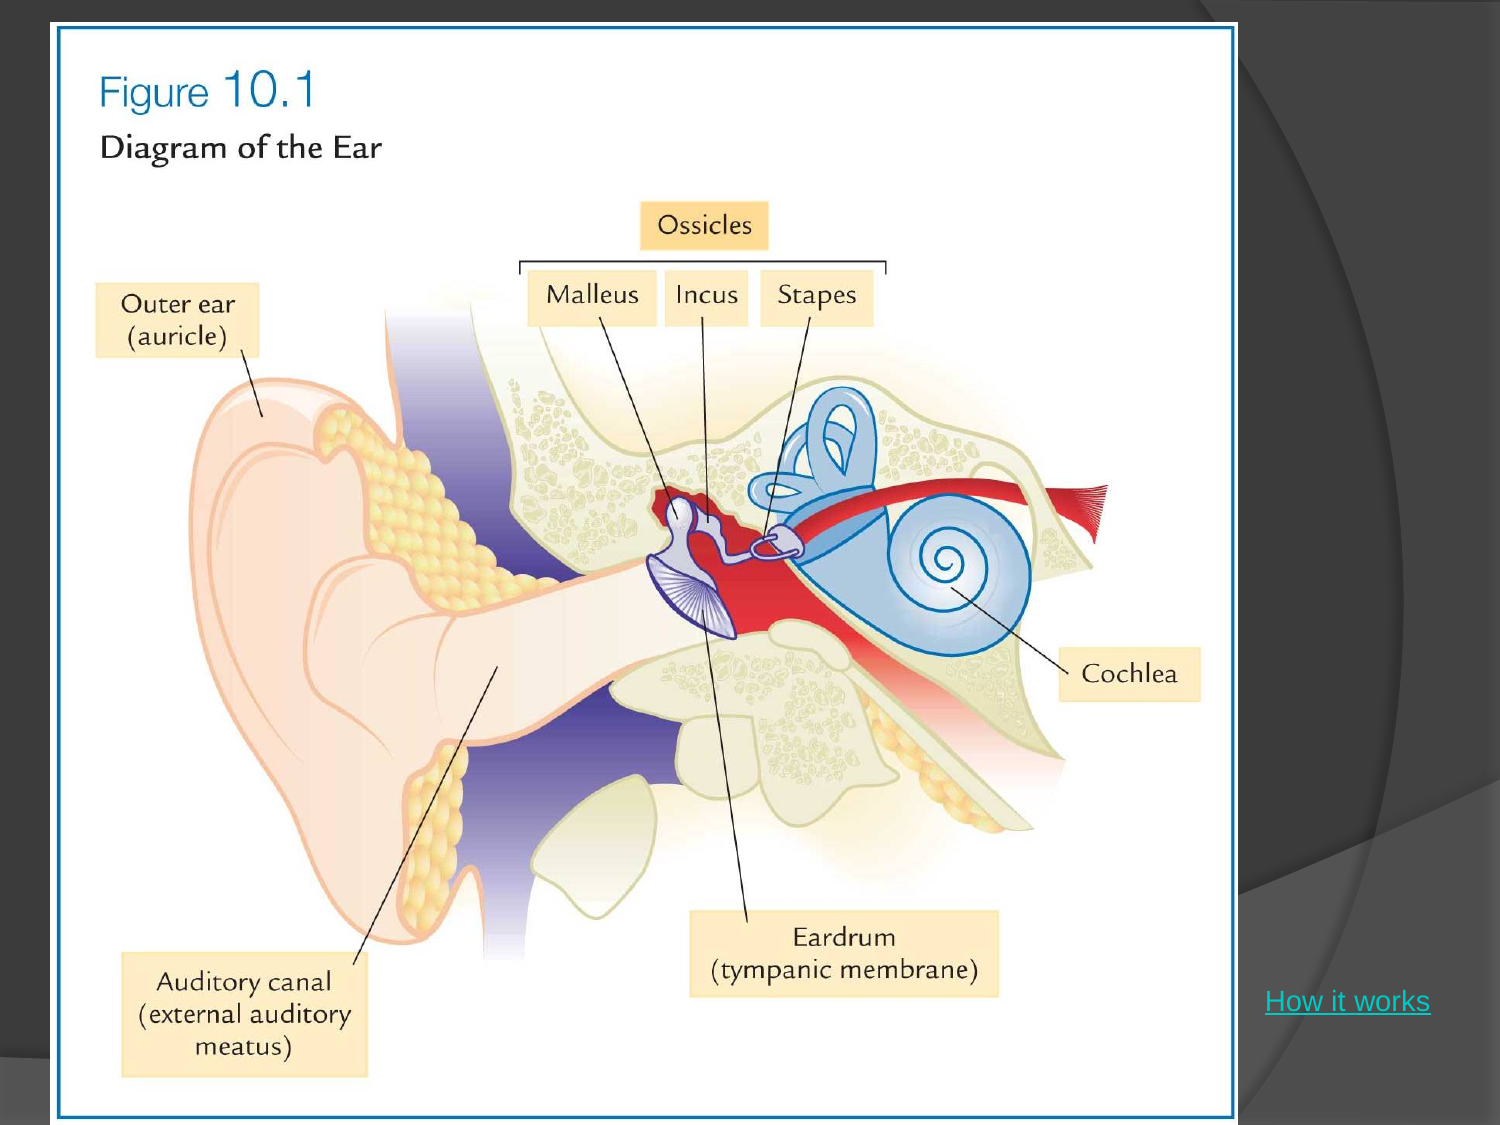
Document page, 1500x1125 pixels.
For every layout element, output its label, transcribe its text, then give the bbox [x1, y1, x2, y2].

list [49, 22, 1238, 1125]
text_box How it works [1249, 974, 1475, 1025]
